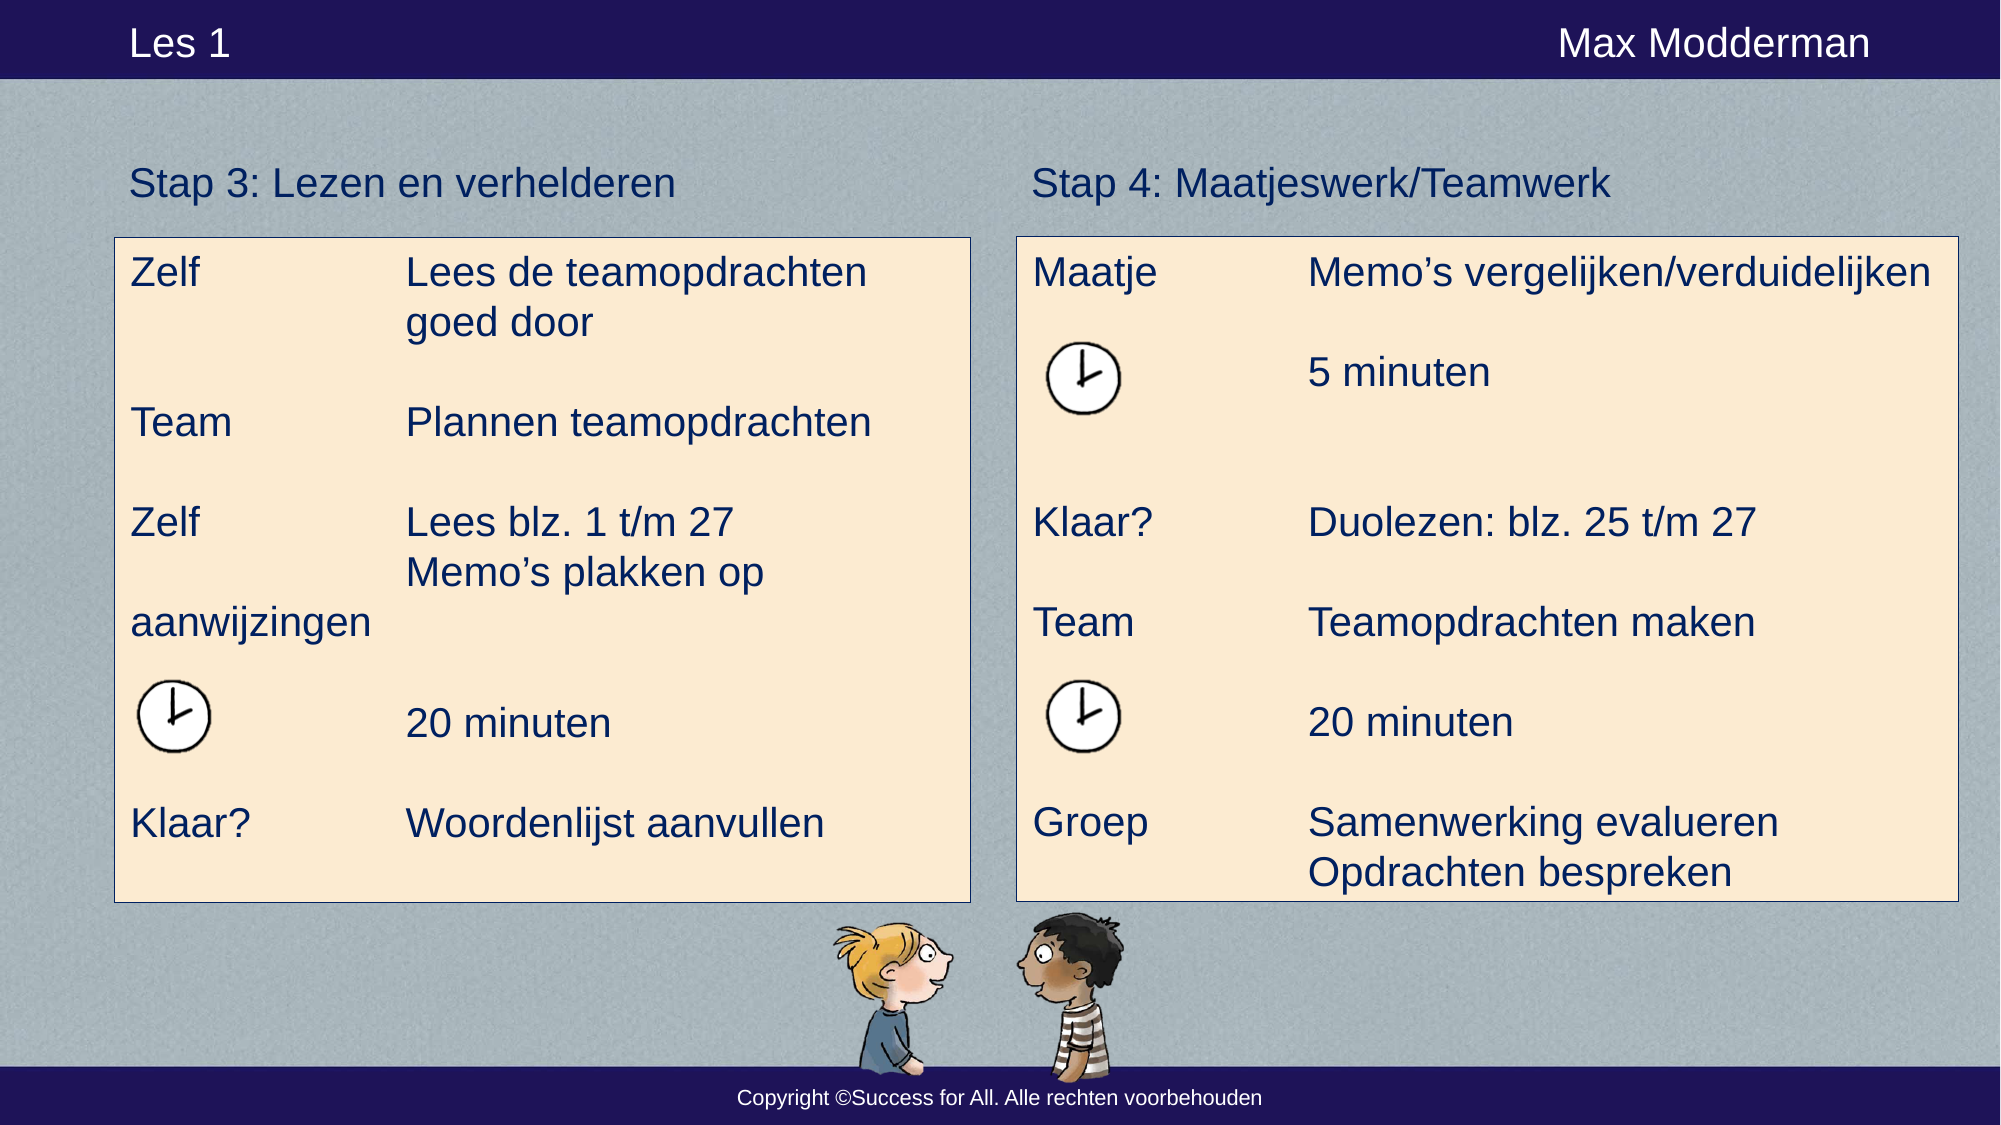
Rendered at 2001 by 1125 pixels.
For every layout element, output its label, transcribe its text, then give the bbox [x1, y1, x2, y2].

text_box Stap 4: Maatjeswerk/Teamwerk [1016, 148, 1873, 214]
text_box Copyright ©Success for All. Alle rechten voorbehouden [0, 1076, 2000, 1125]
text_box Zelf Lees de teamopdrachten goed door Team Plannen teamopdrachten Zelf Lees blz. 1 t/m 27 Memo’s plakken op aanwijzingen 20 minuten Klaar? Woordenlijst aanvullen [114, 237, 971, 903]
text_box Max Modderman [999, 8, 1886, 73]
text_box Stap 3: Lezen en verhelderen [114, 148, 907, 214]
picture [0, 0, 2001, 1125]
text_box Les 1 [114, 8, 354, 73]
text_box Maatje Memo’s vergelijken/verduidelijken 5 minuten Klaar? Duolezen: blz. 25 t/m 27 Team Teamopdrachten maken 20 minuten Groep Samenwerking evalueren Opdrachten bespreken [1016, 236, 1959, 902]
